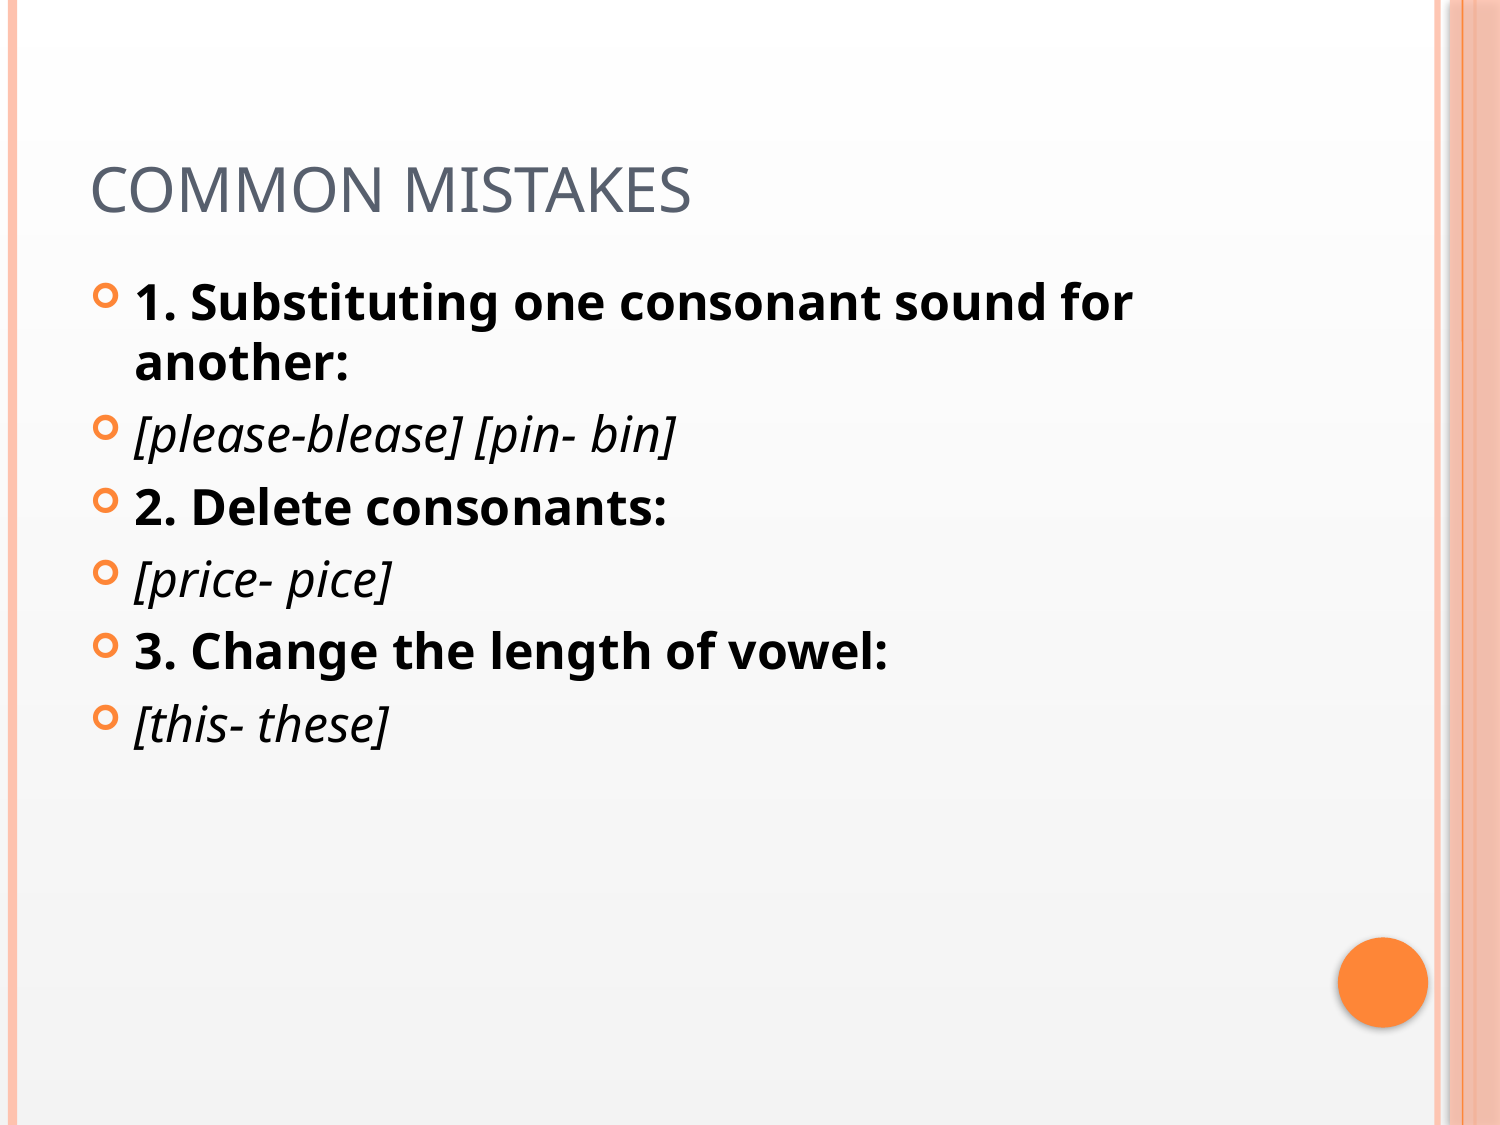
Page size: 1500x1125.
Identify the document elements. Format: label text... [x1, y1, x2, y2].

list 1. Substituting one consonant sound for another: [please-blease] [pin- bin] 2. Delete consonants: [price- pice] 3. Change the length of vowel: [this- these] [74, 262, 1301, 1063]
title Common mistakes [75, 45, 1300, 233]
